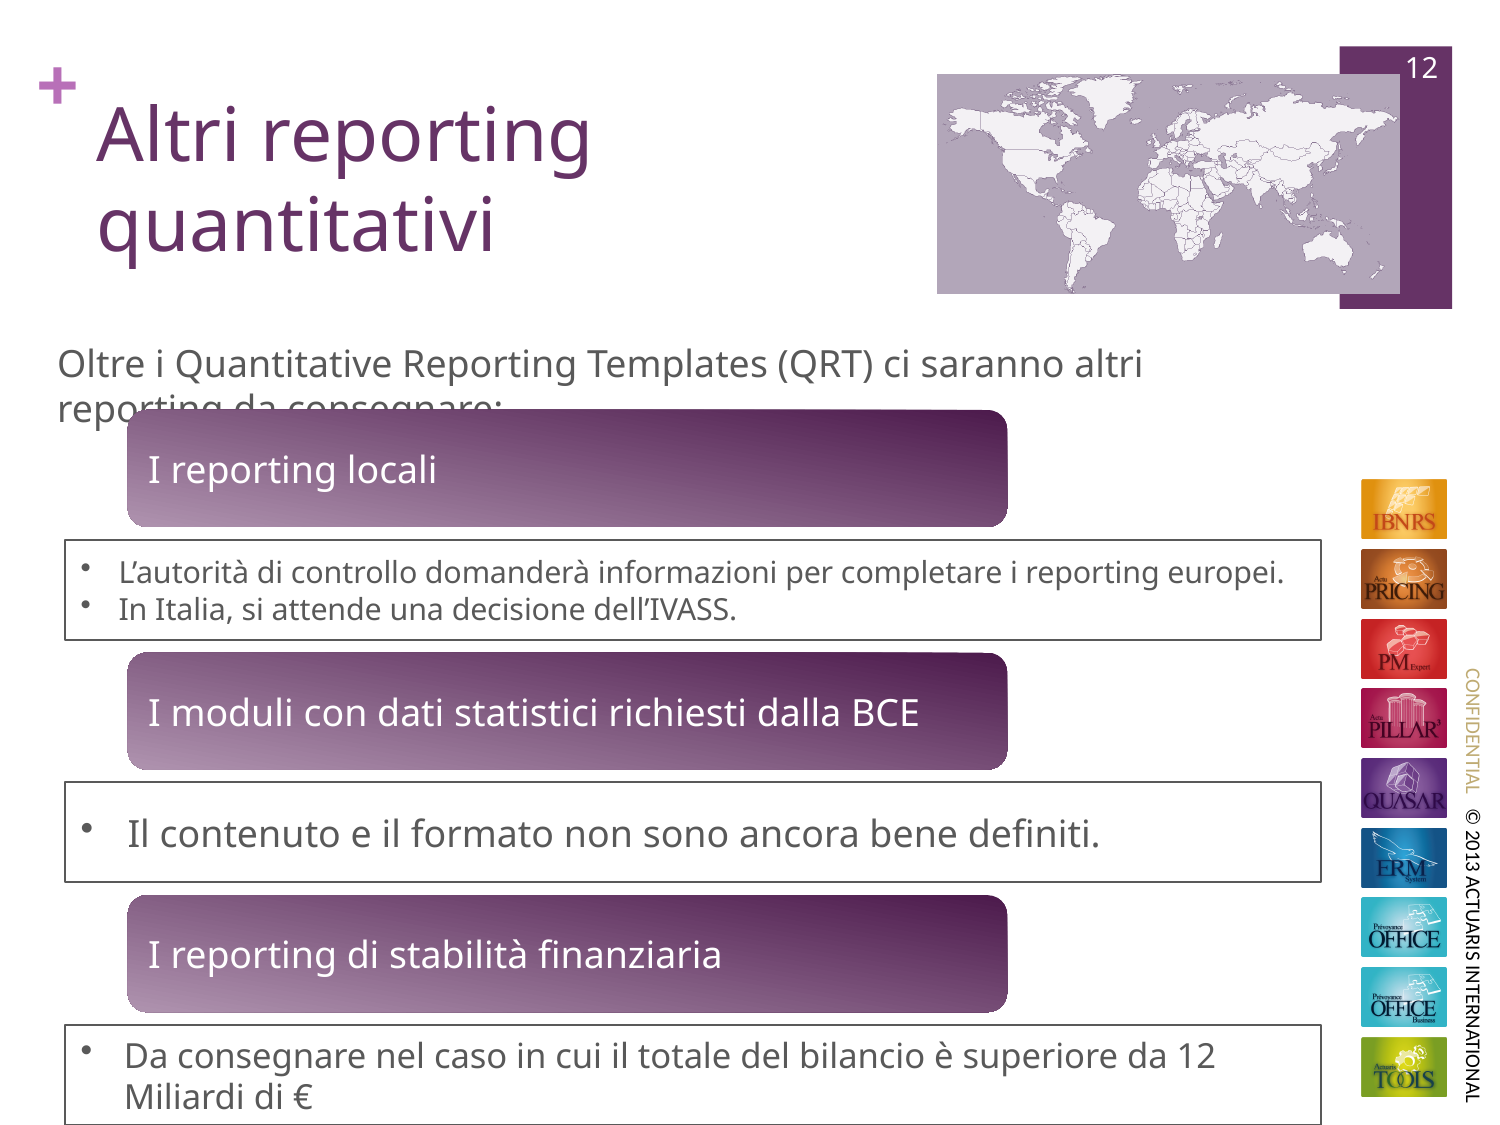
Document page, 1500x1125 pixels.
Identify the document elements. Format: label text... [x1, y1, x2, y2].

picture [1361, 967, 1447, 1027]
picture [1361, 549, 1447, 609]
picture [1361, 828, 1447, 888]
list Oltre i Quantitative Reporting Templates (QRT) ci saranno altri reporting da consegnare: [41, 332, 1282, 457]
picture [1361, 619, 1447, 679]
picture [1361, 758, 1447, 818]
slide_number 12 [1362, 39, 1454, 100]
picture [1361, 897, 1447, 957]
picture [1361, 688, 1447, 748]
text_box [64, 396, 1322, 1125]
picture [1361, 1037, 1447, 1097]
picture [1361, 479, 1447, 539]
title Altri reporting quantitativi [81, 79, 1322, 263]
